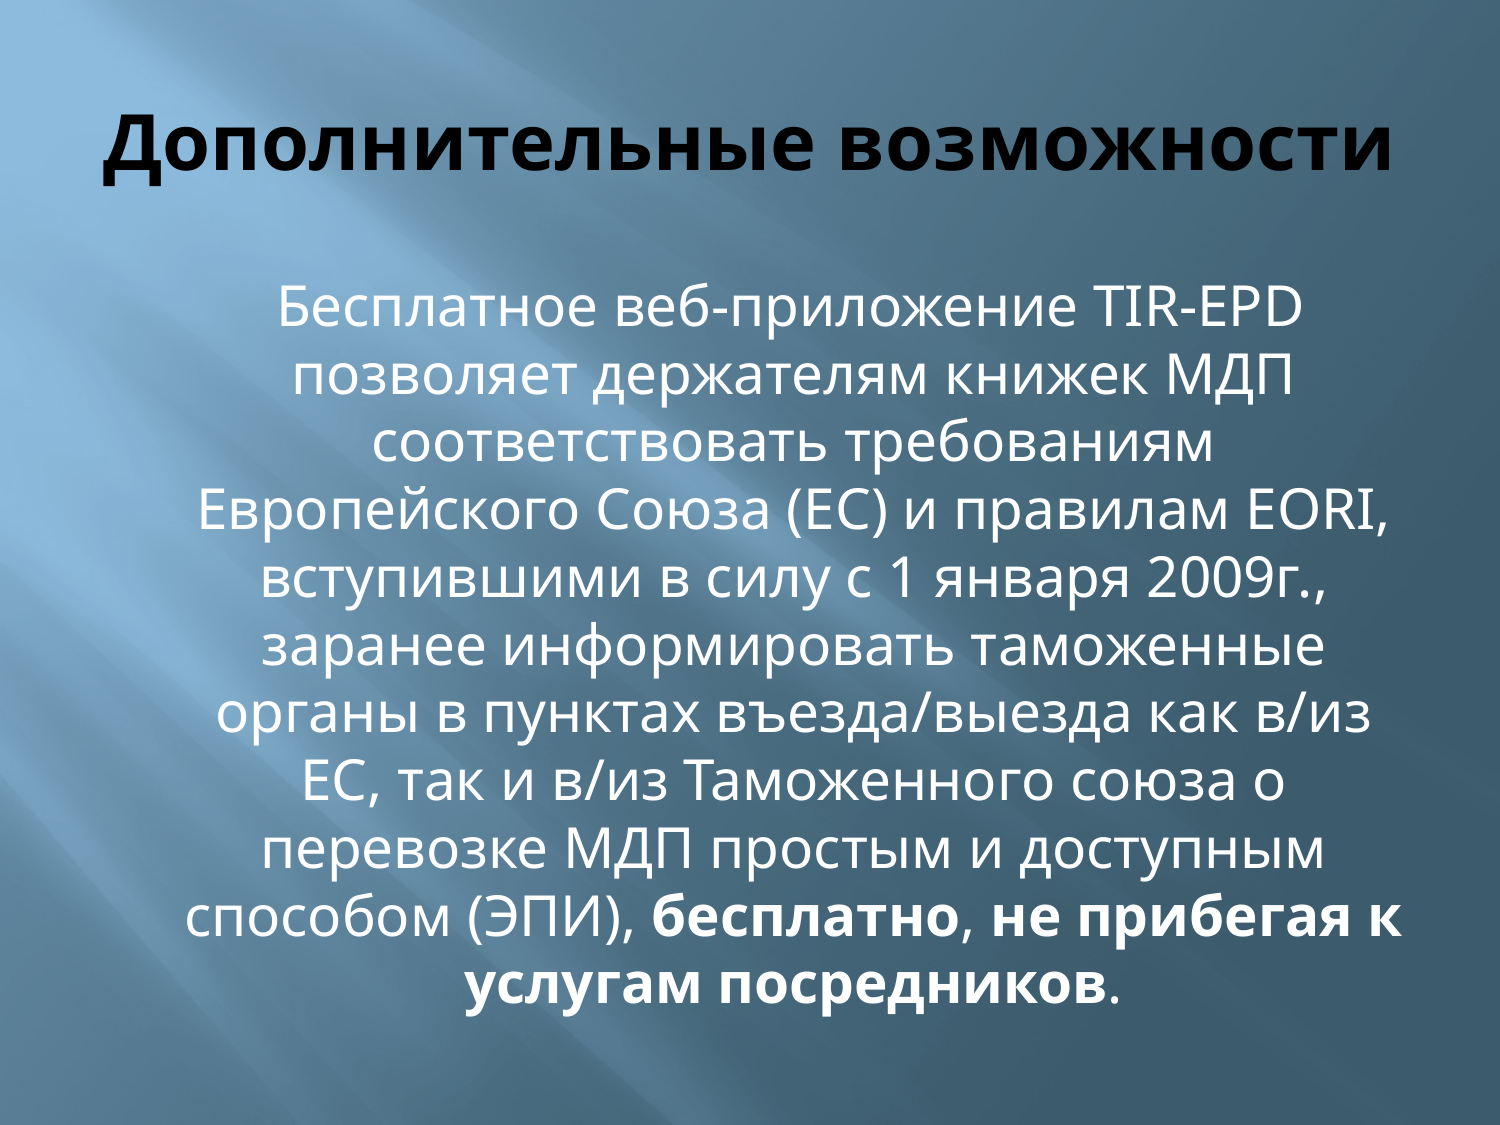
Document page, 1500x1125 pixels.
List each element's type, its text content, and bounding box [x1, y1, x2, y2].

list Бесплатное веб-приложение TIR-EPD позволяет держателям книжек МДП соответствовать требованиям Европейского Союза (ЕС) и правилам EORI, вступившими в силу с 1 января 2009г., заранее информировать таможенные органы в пунктах въезда/выезда как в/из ЕС, так и в/из Таможенного союза о перевозке МДП простым и доступным способом (ЭПИ), бесплатно, не прибегая к услугам посредников. [75, 262, 1425, 1035]
title Дополнительные возможности [75, 45, 1425, 233]
